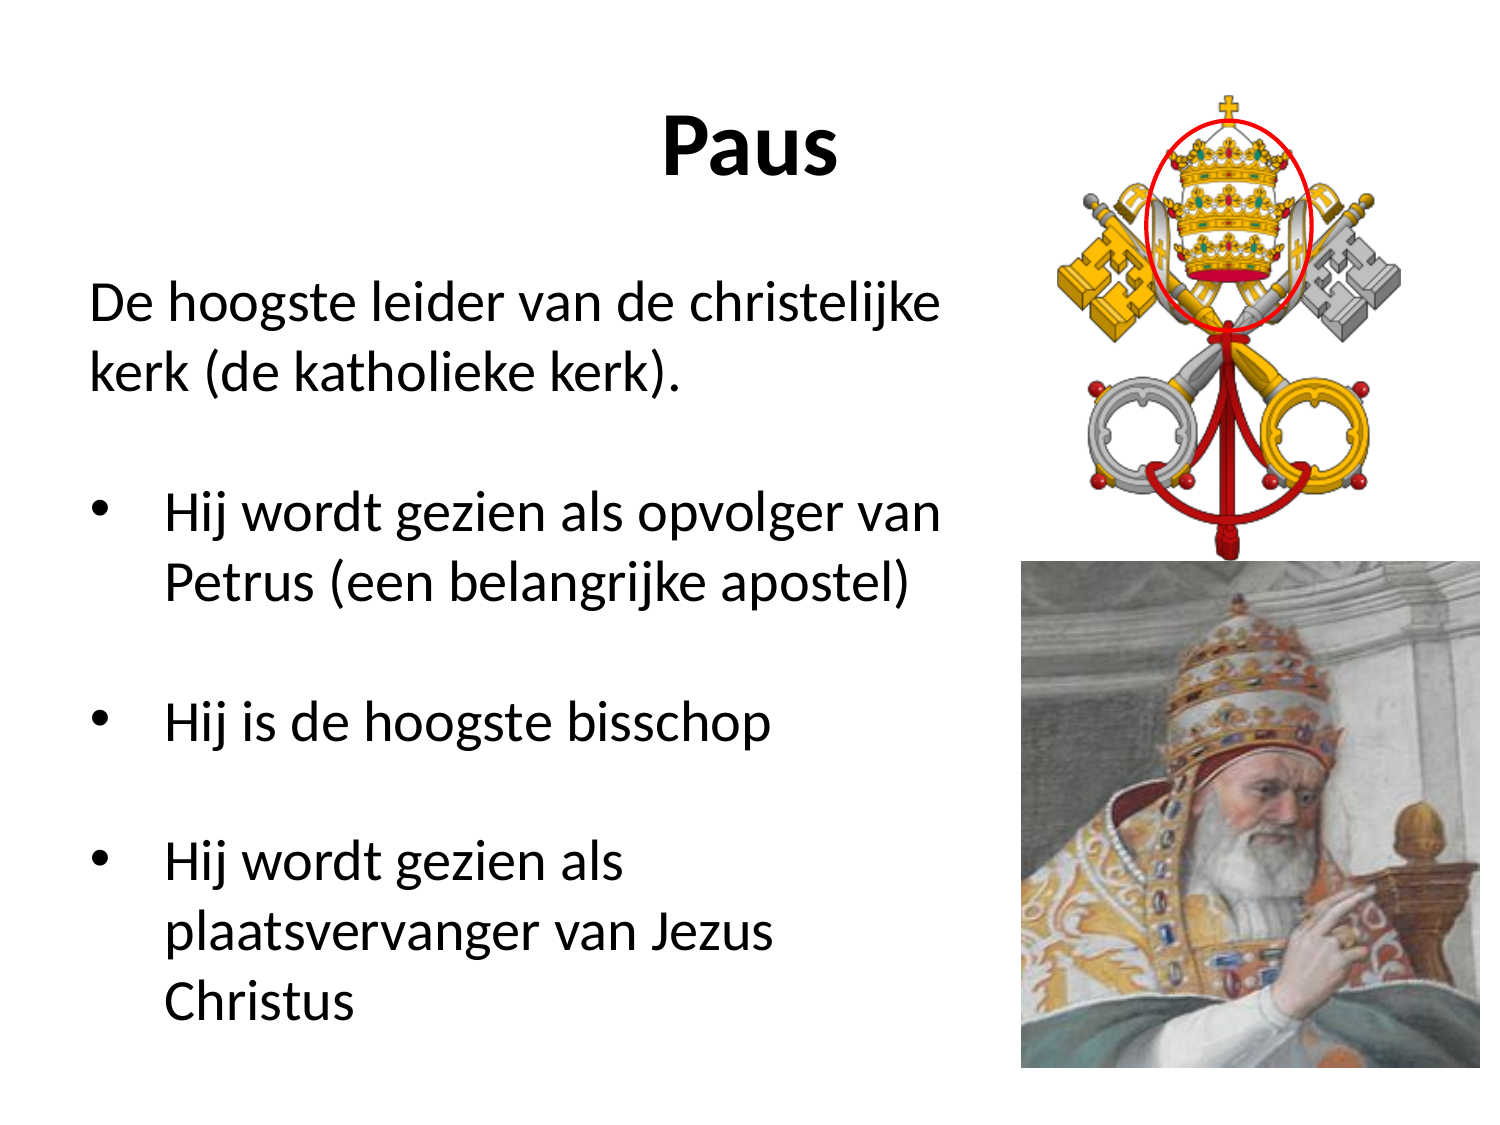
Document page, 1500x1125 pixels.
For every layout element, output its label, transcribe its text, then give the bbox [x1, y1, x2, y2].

text_box De hoogste leider van de christelijke kerk (de katholieke kerk). Hij wordt gezien als opvolger van Petrus (een belangrijke apostel) Hij is de hoogste bisschop Hij wordt gezien als plaatsvervanger van Jezus Christus [74, 255, 975, 1040]
title Paus [75, 45, 1425, 233]
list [1056, 95, 1402, 559]
picture [1021, 560, 1481, 1068]
